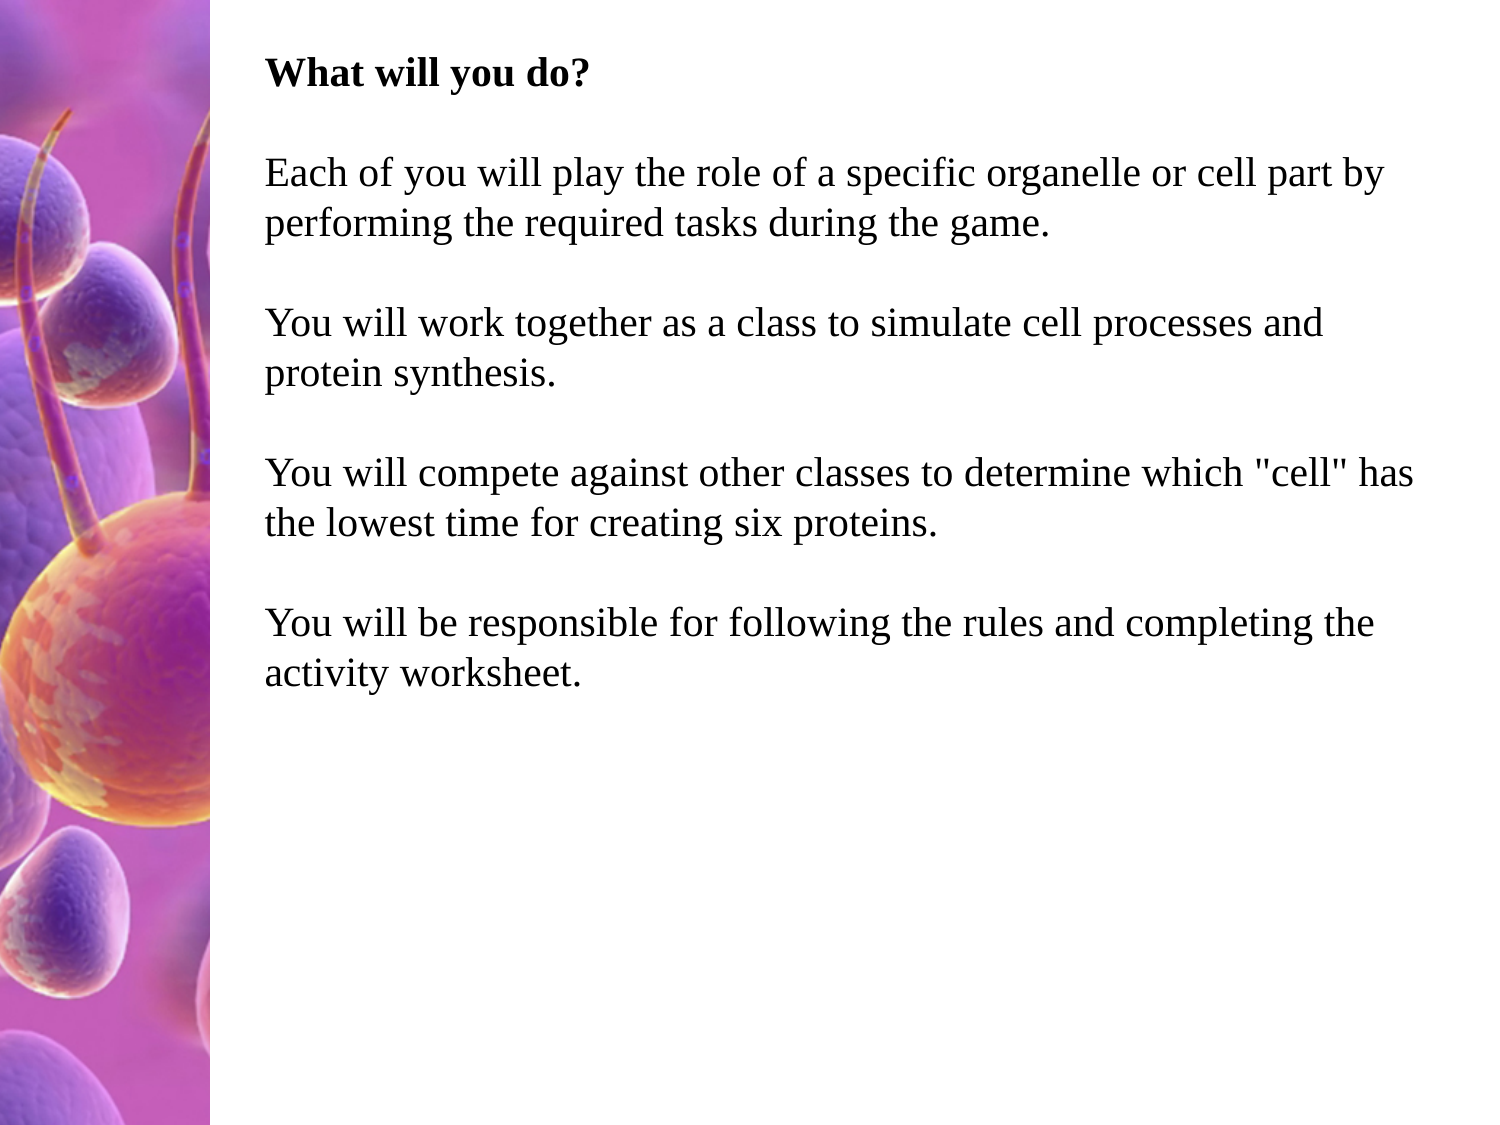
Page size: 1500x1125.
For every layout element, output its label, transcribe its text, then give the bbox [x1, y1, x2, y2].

text_box What will you do? Each of you will play the role of a specific organelle or cell part by performing the required tasks during the game. You will work together as a class to simulate cell processes and protein synthesis. You will compete against other classes to determine which "cell" has the lowest time for creating six proteins. You will be responsible for following the rules and completing the activity worksheet. [249, 37, 1438, 703]
picture [0, 0, 211, 1125]
